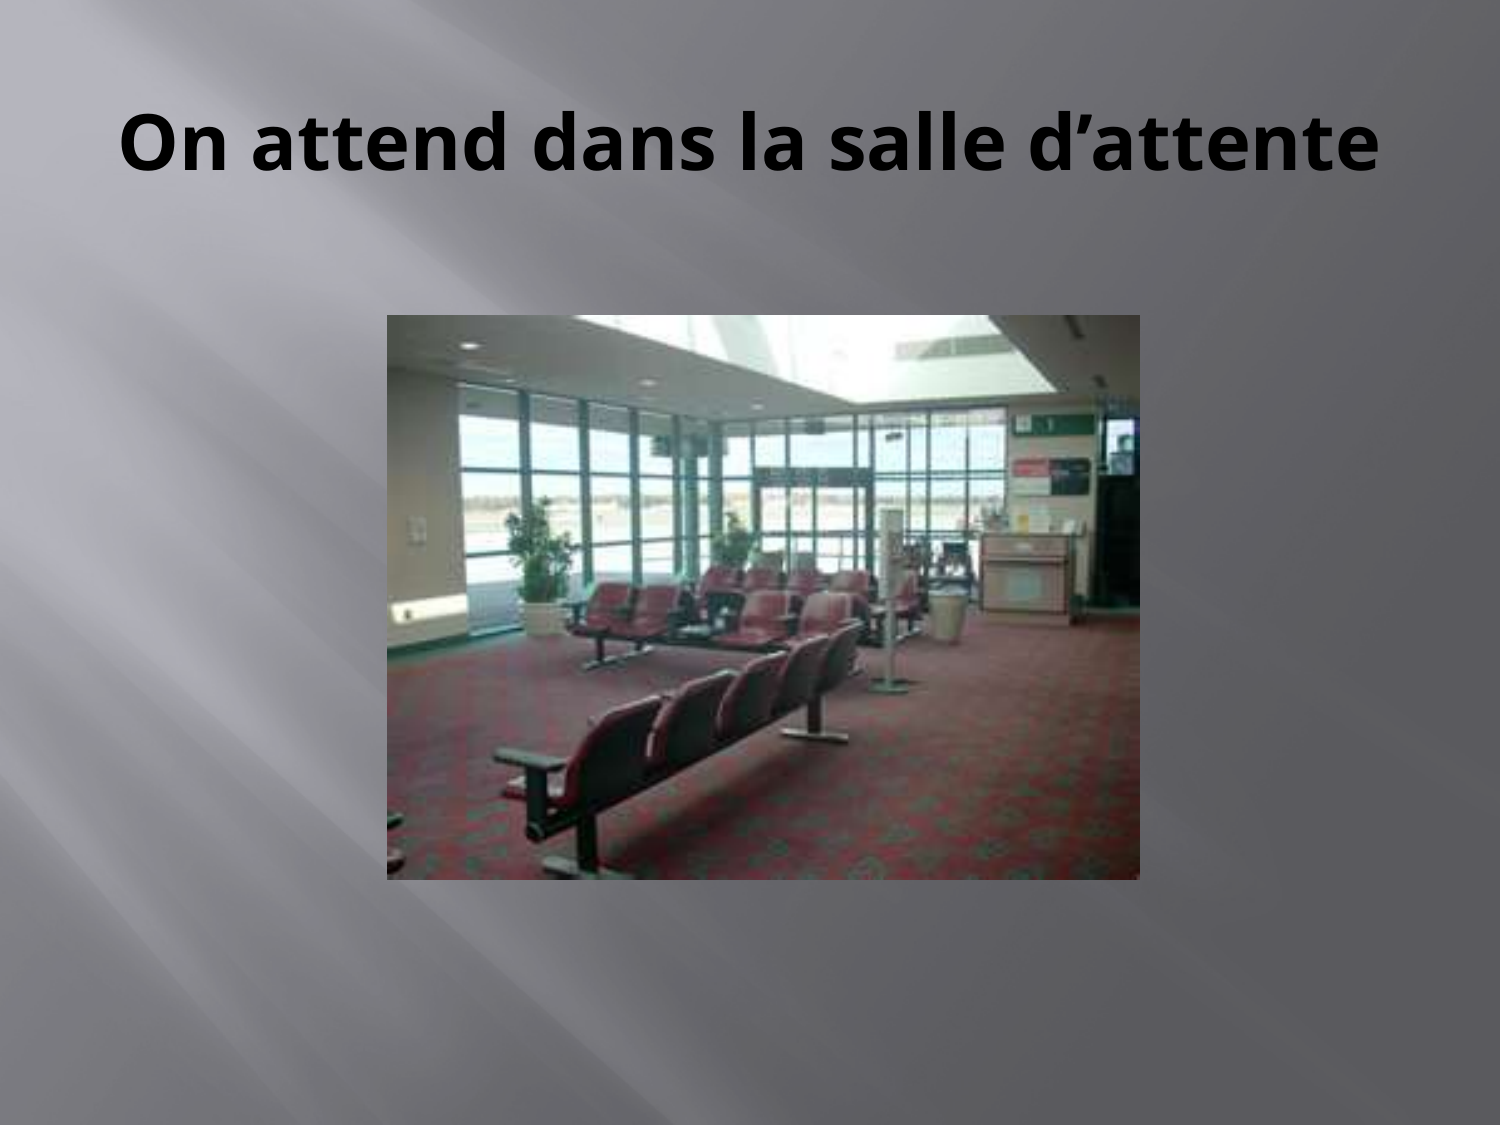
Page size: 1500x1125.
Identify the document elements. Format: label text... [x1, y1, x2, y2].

title On attend dans la salle d’attente [75, 45, 1425, 233]
picture [387, 315, 1140, 880]
